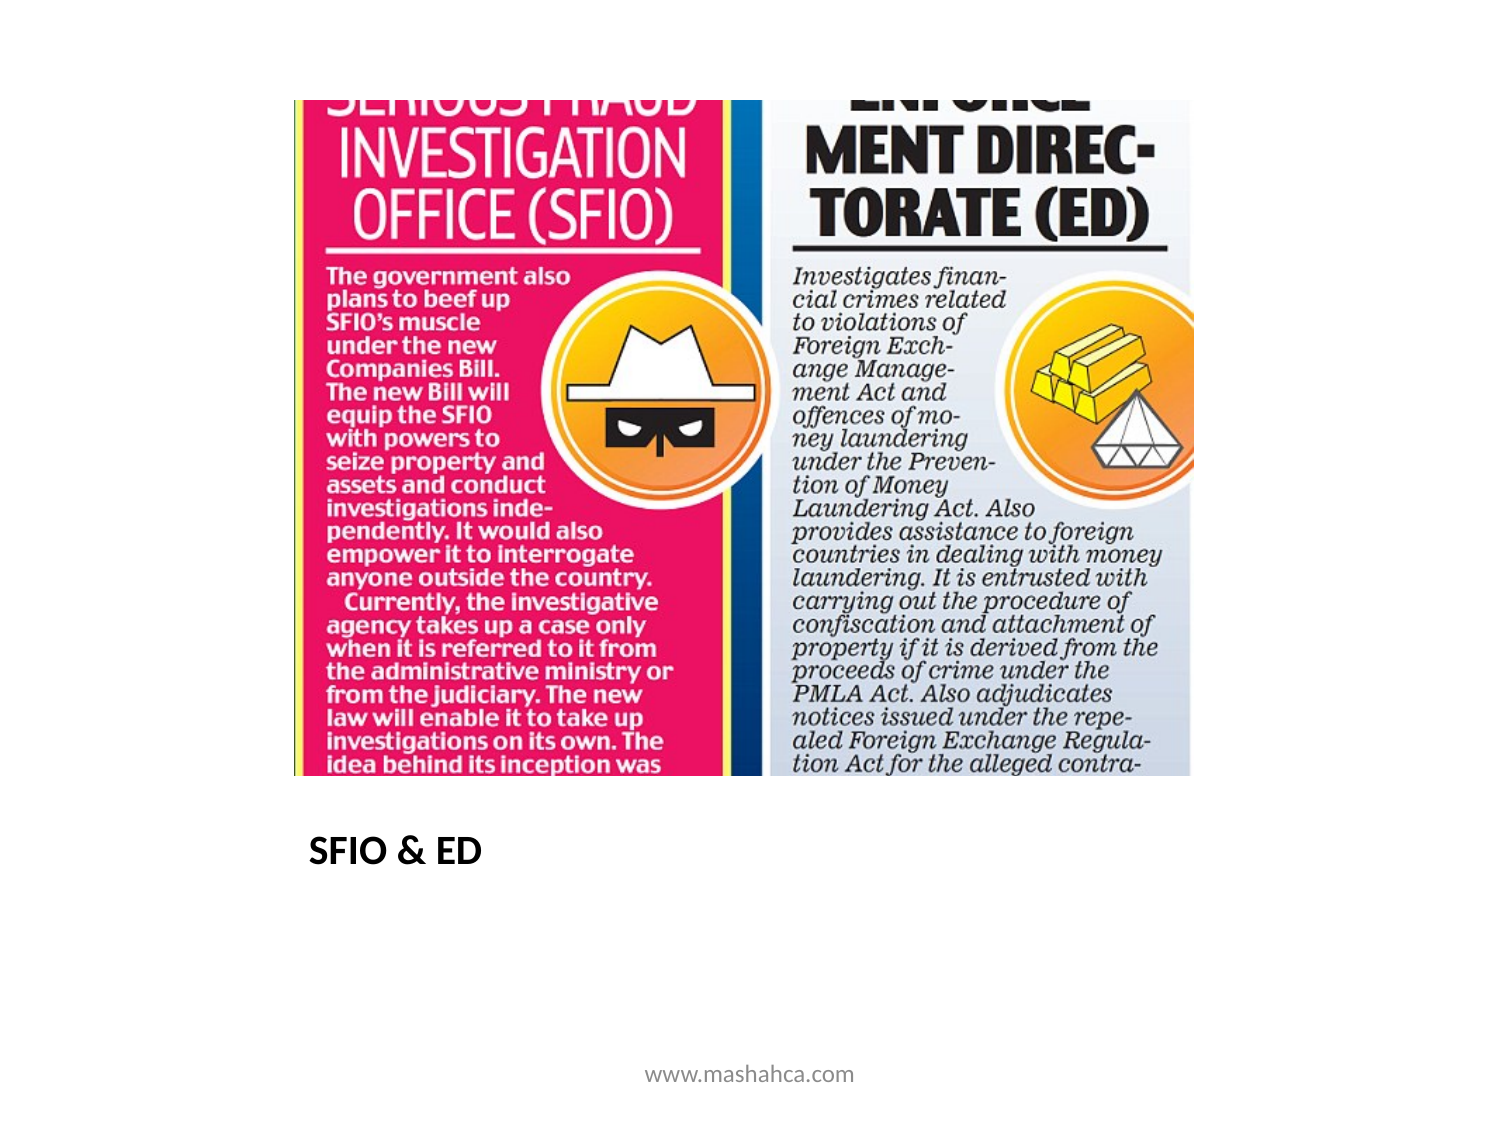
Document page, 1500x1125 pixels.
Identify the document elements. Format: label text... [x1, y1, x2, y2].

picture [293, 100, 1195, 776]
title SFIO & ED [294, 787, 1194, 881]
footer www.mashahca.com [512, 1042, 988, 1103]
